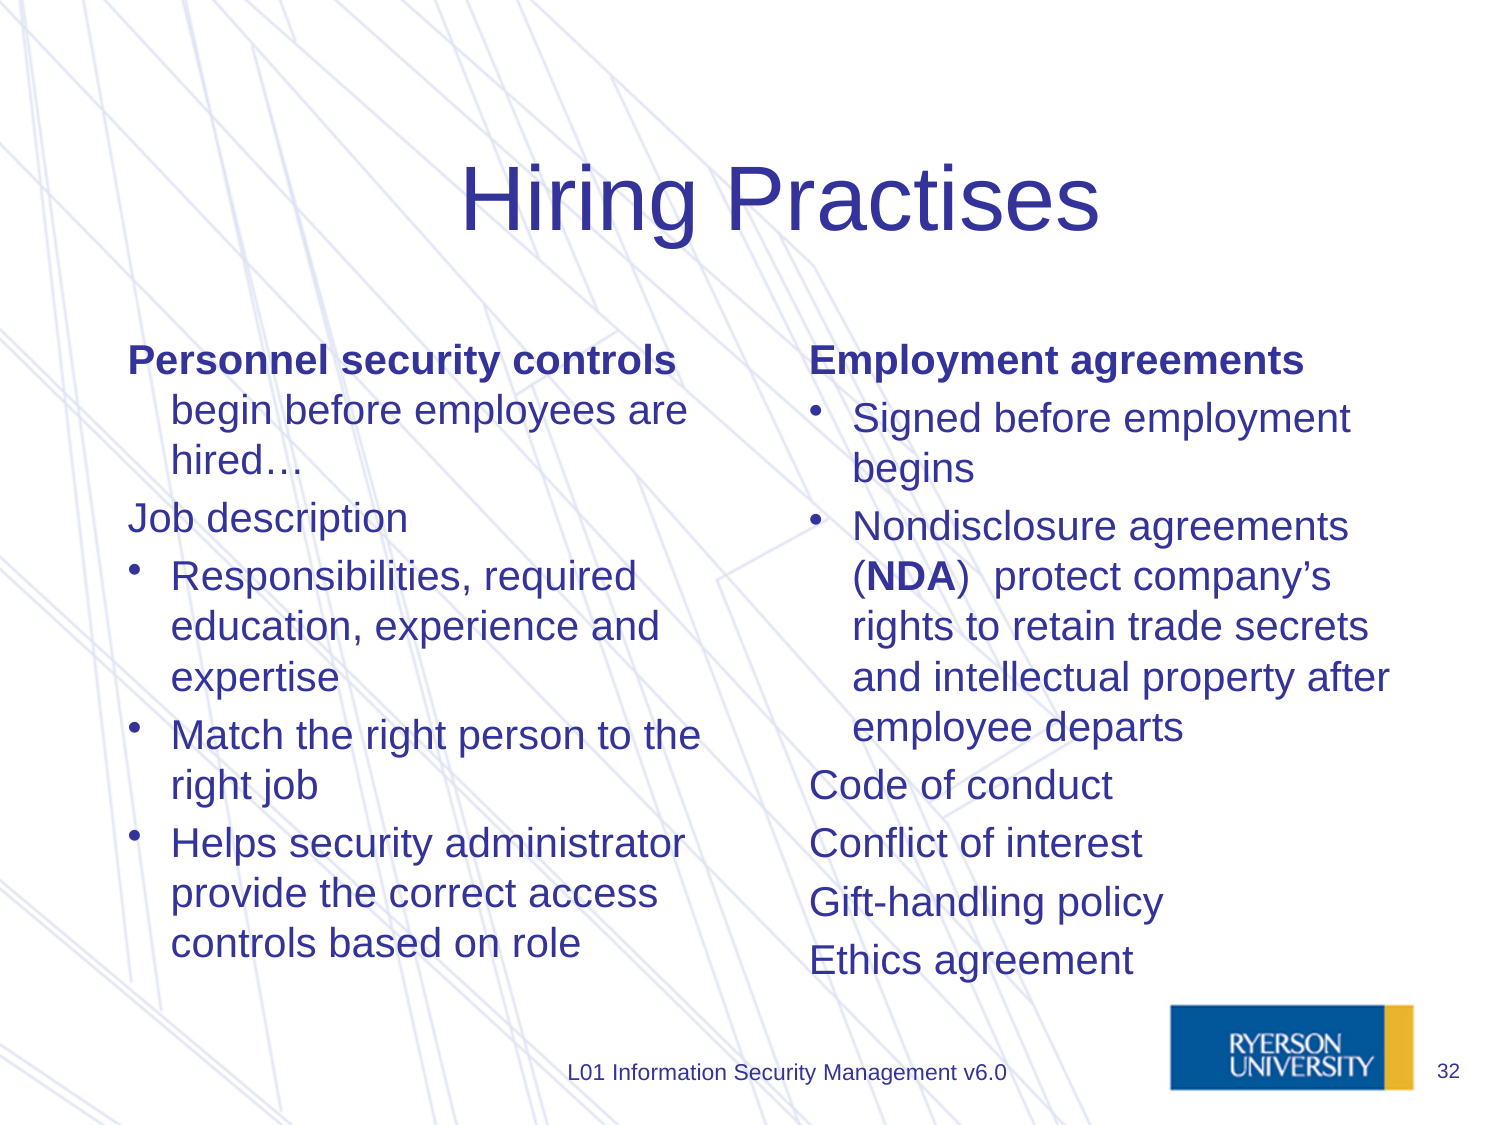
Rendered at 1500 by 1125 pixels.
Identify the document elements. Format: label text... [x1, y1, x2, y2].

slide_number 32 [1399, 1049, 1476, 1113]
picture [0, 0, 1500, 1125]
footer L01 Information Security Management v6.0 [449, 1049, 1126, 1113]
title Hiring Practises [112, 99, 1451, 288]
list Employment agreements Signed before employment begins Nondisclosure agreements (NDA) protect company’s rights to retain trade secrets and intellectual property after employee departs Code of conduct Conflict of interest Gift-handling policy Ethics agreement [793, 324, 1451, 1001]
list Personnel security controls begin before employees are hired… Job description Responsibilities, required education, experience and expertise Match the right person to the right job Helps security administrator provide the correct access controls based on role [112, 324, 769, 1001]
